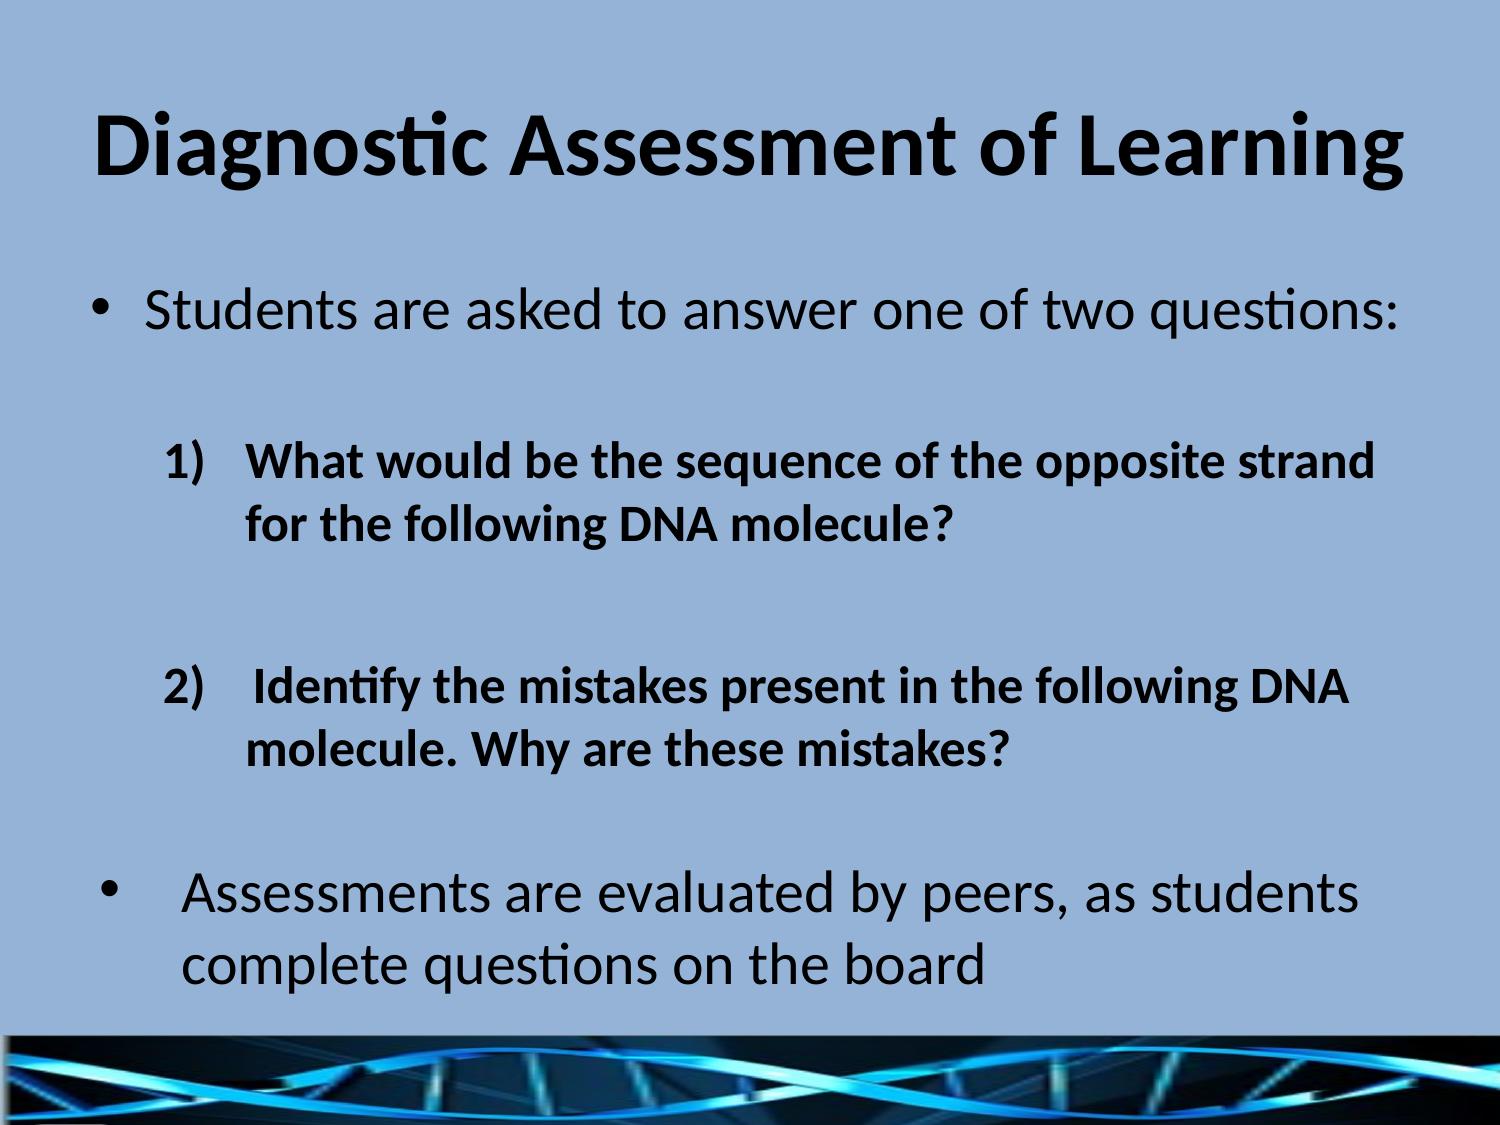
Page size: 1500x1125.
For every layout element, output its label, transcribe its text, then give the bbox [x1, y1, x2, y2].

picture [4, 323, 1500, 1125]
title Diagnostic Assessment of Learning [75, 45, 1425, 233]
list Students are asked to answer one of two questions: What would be the sequence of the opposite strand for the following DNA molecule? 2) Identify the mistakes present in the following DNA molecule. Why are these mistakes? Assessments are evaluated by peers, as students complete questions on the board [75, 262, 1425, 1005]
